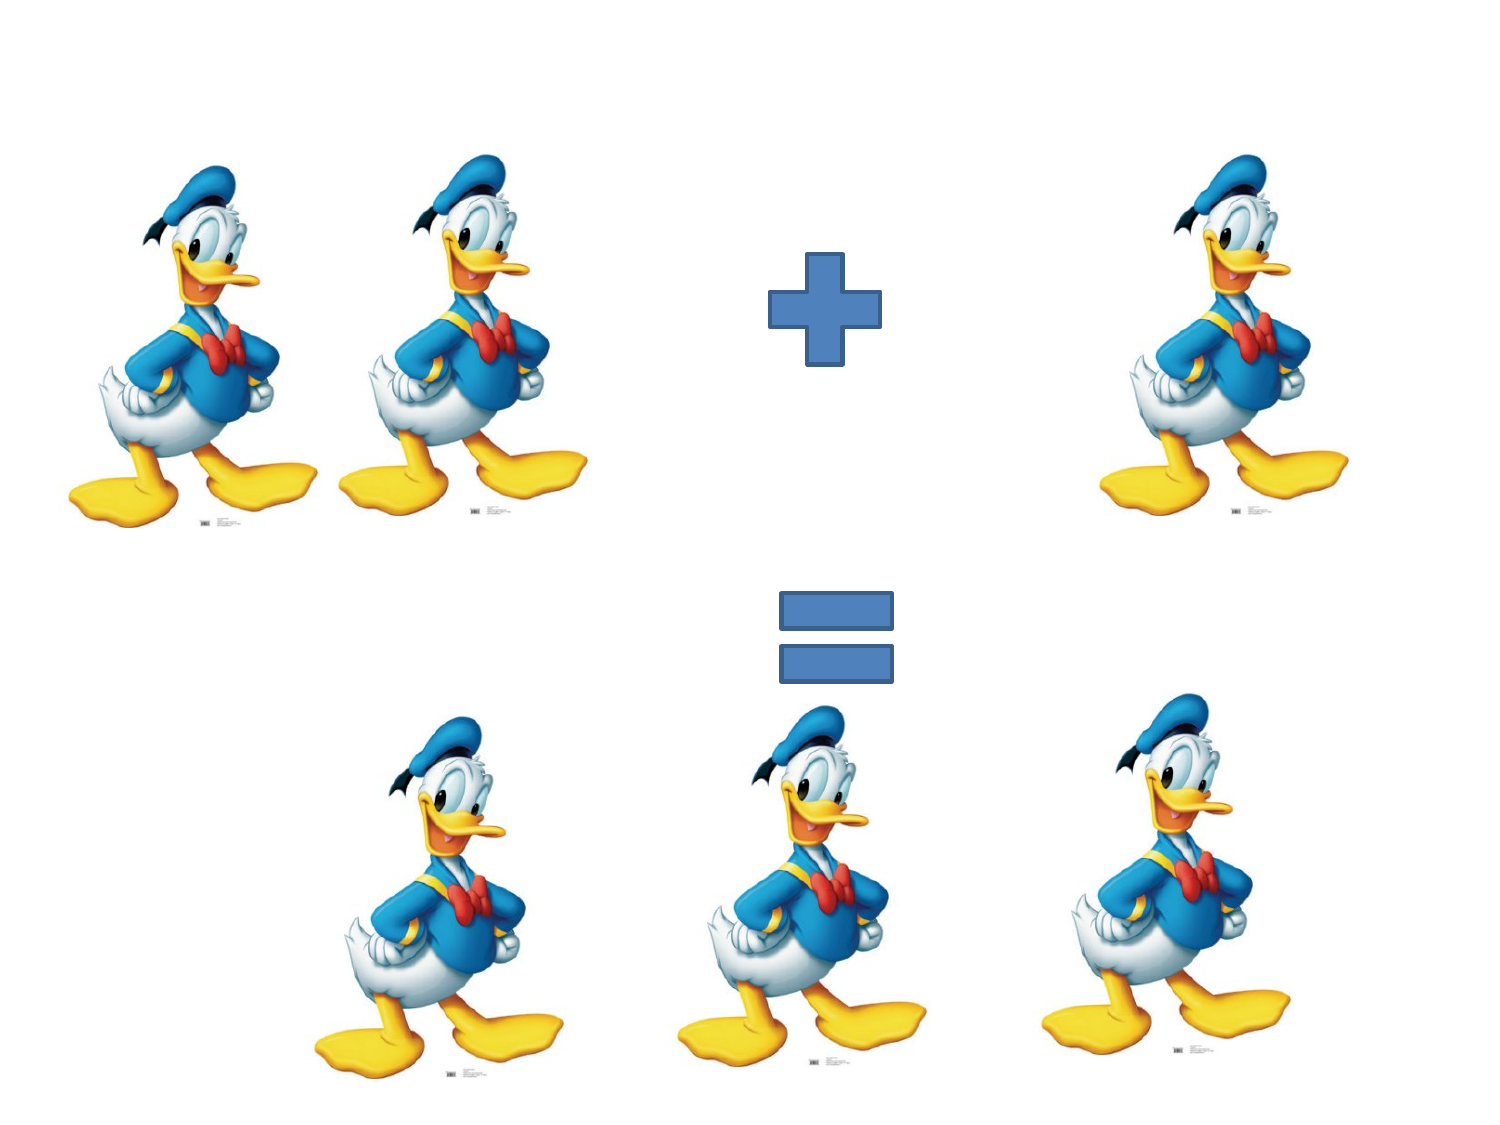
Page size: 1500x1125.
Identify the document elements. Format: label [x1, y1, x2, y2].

picture [667, 702, 941, 1067]
picture [304, 714, 577, 1079]
text_box [779, 644, 894, 684]
picture [58, 152, 601, 528]
text_box [768, 252, 882, 367]
text_box [779, 591, 894, 631]
picture [1031, 691, 1304, 1055]
picture [1089, 152, 1363, 516]
